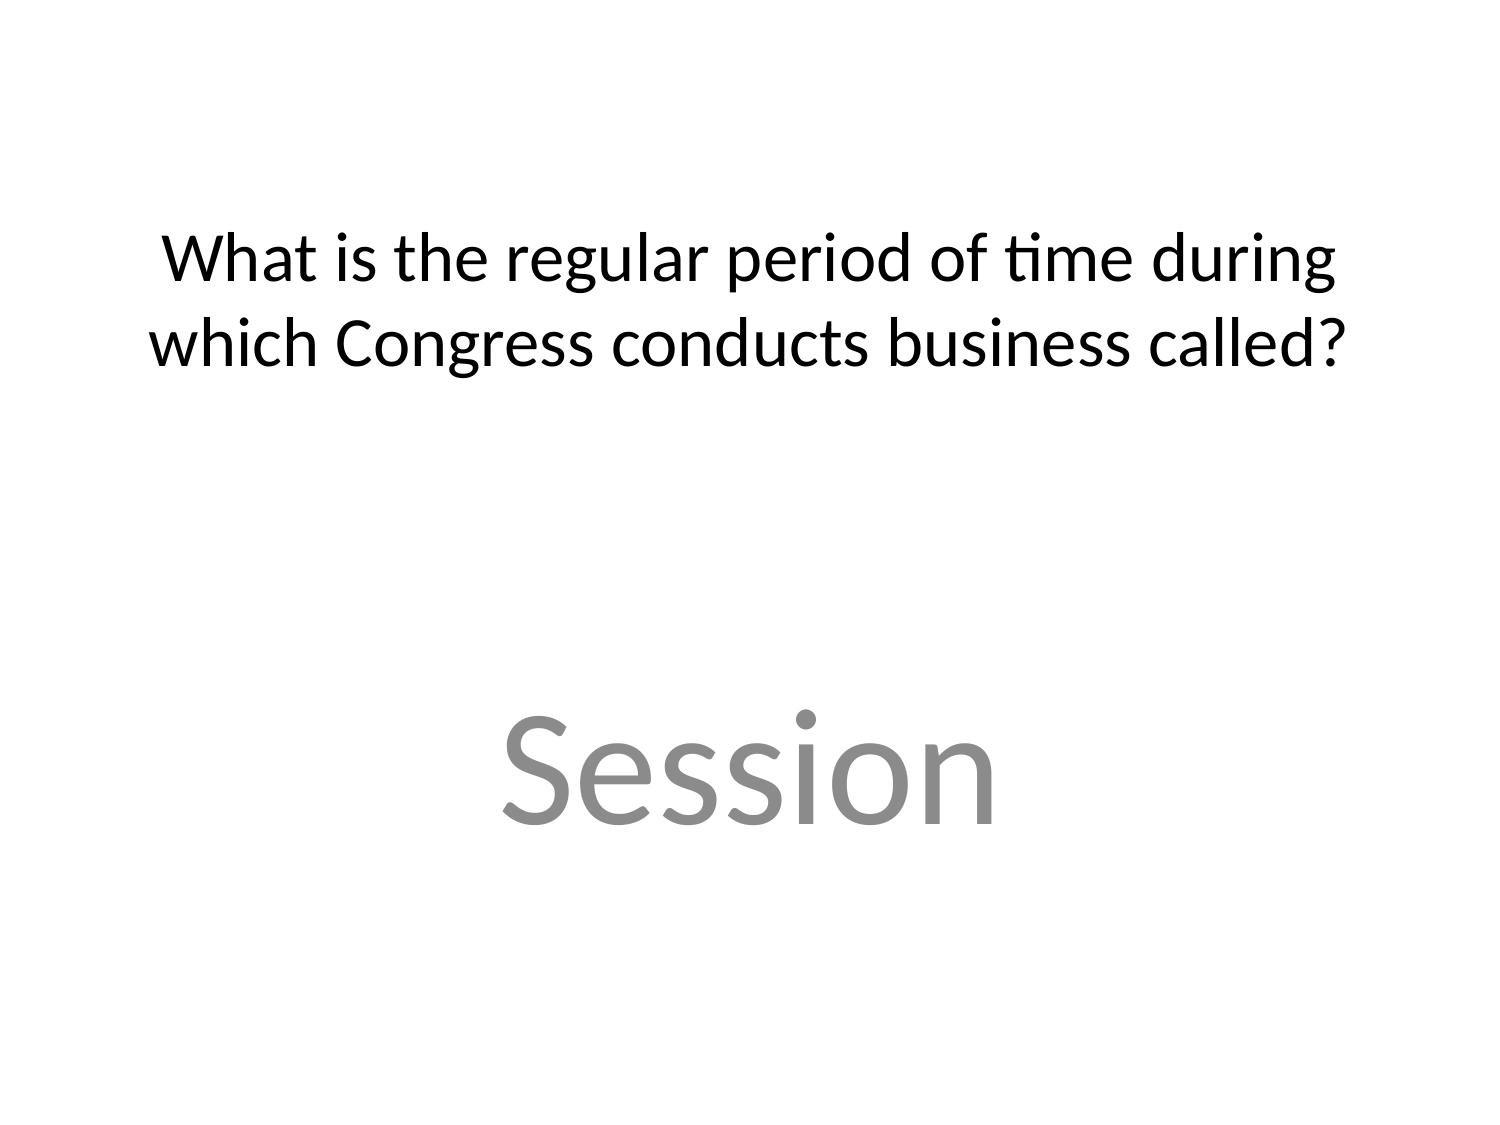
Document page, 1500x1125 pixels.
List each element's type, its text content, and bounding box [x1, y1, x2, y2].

title What is the regular period of time during which Congress conducts business called? [112, 174, 1388, 417]
subtitle Session [225, 650, 1275, 938]
